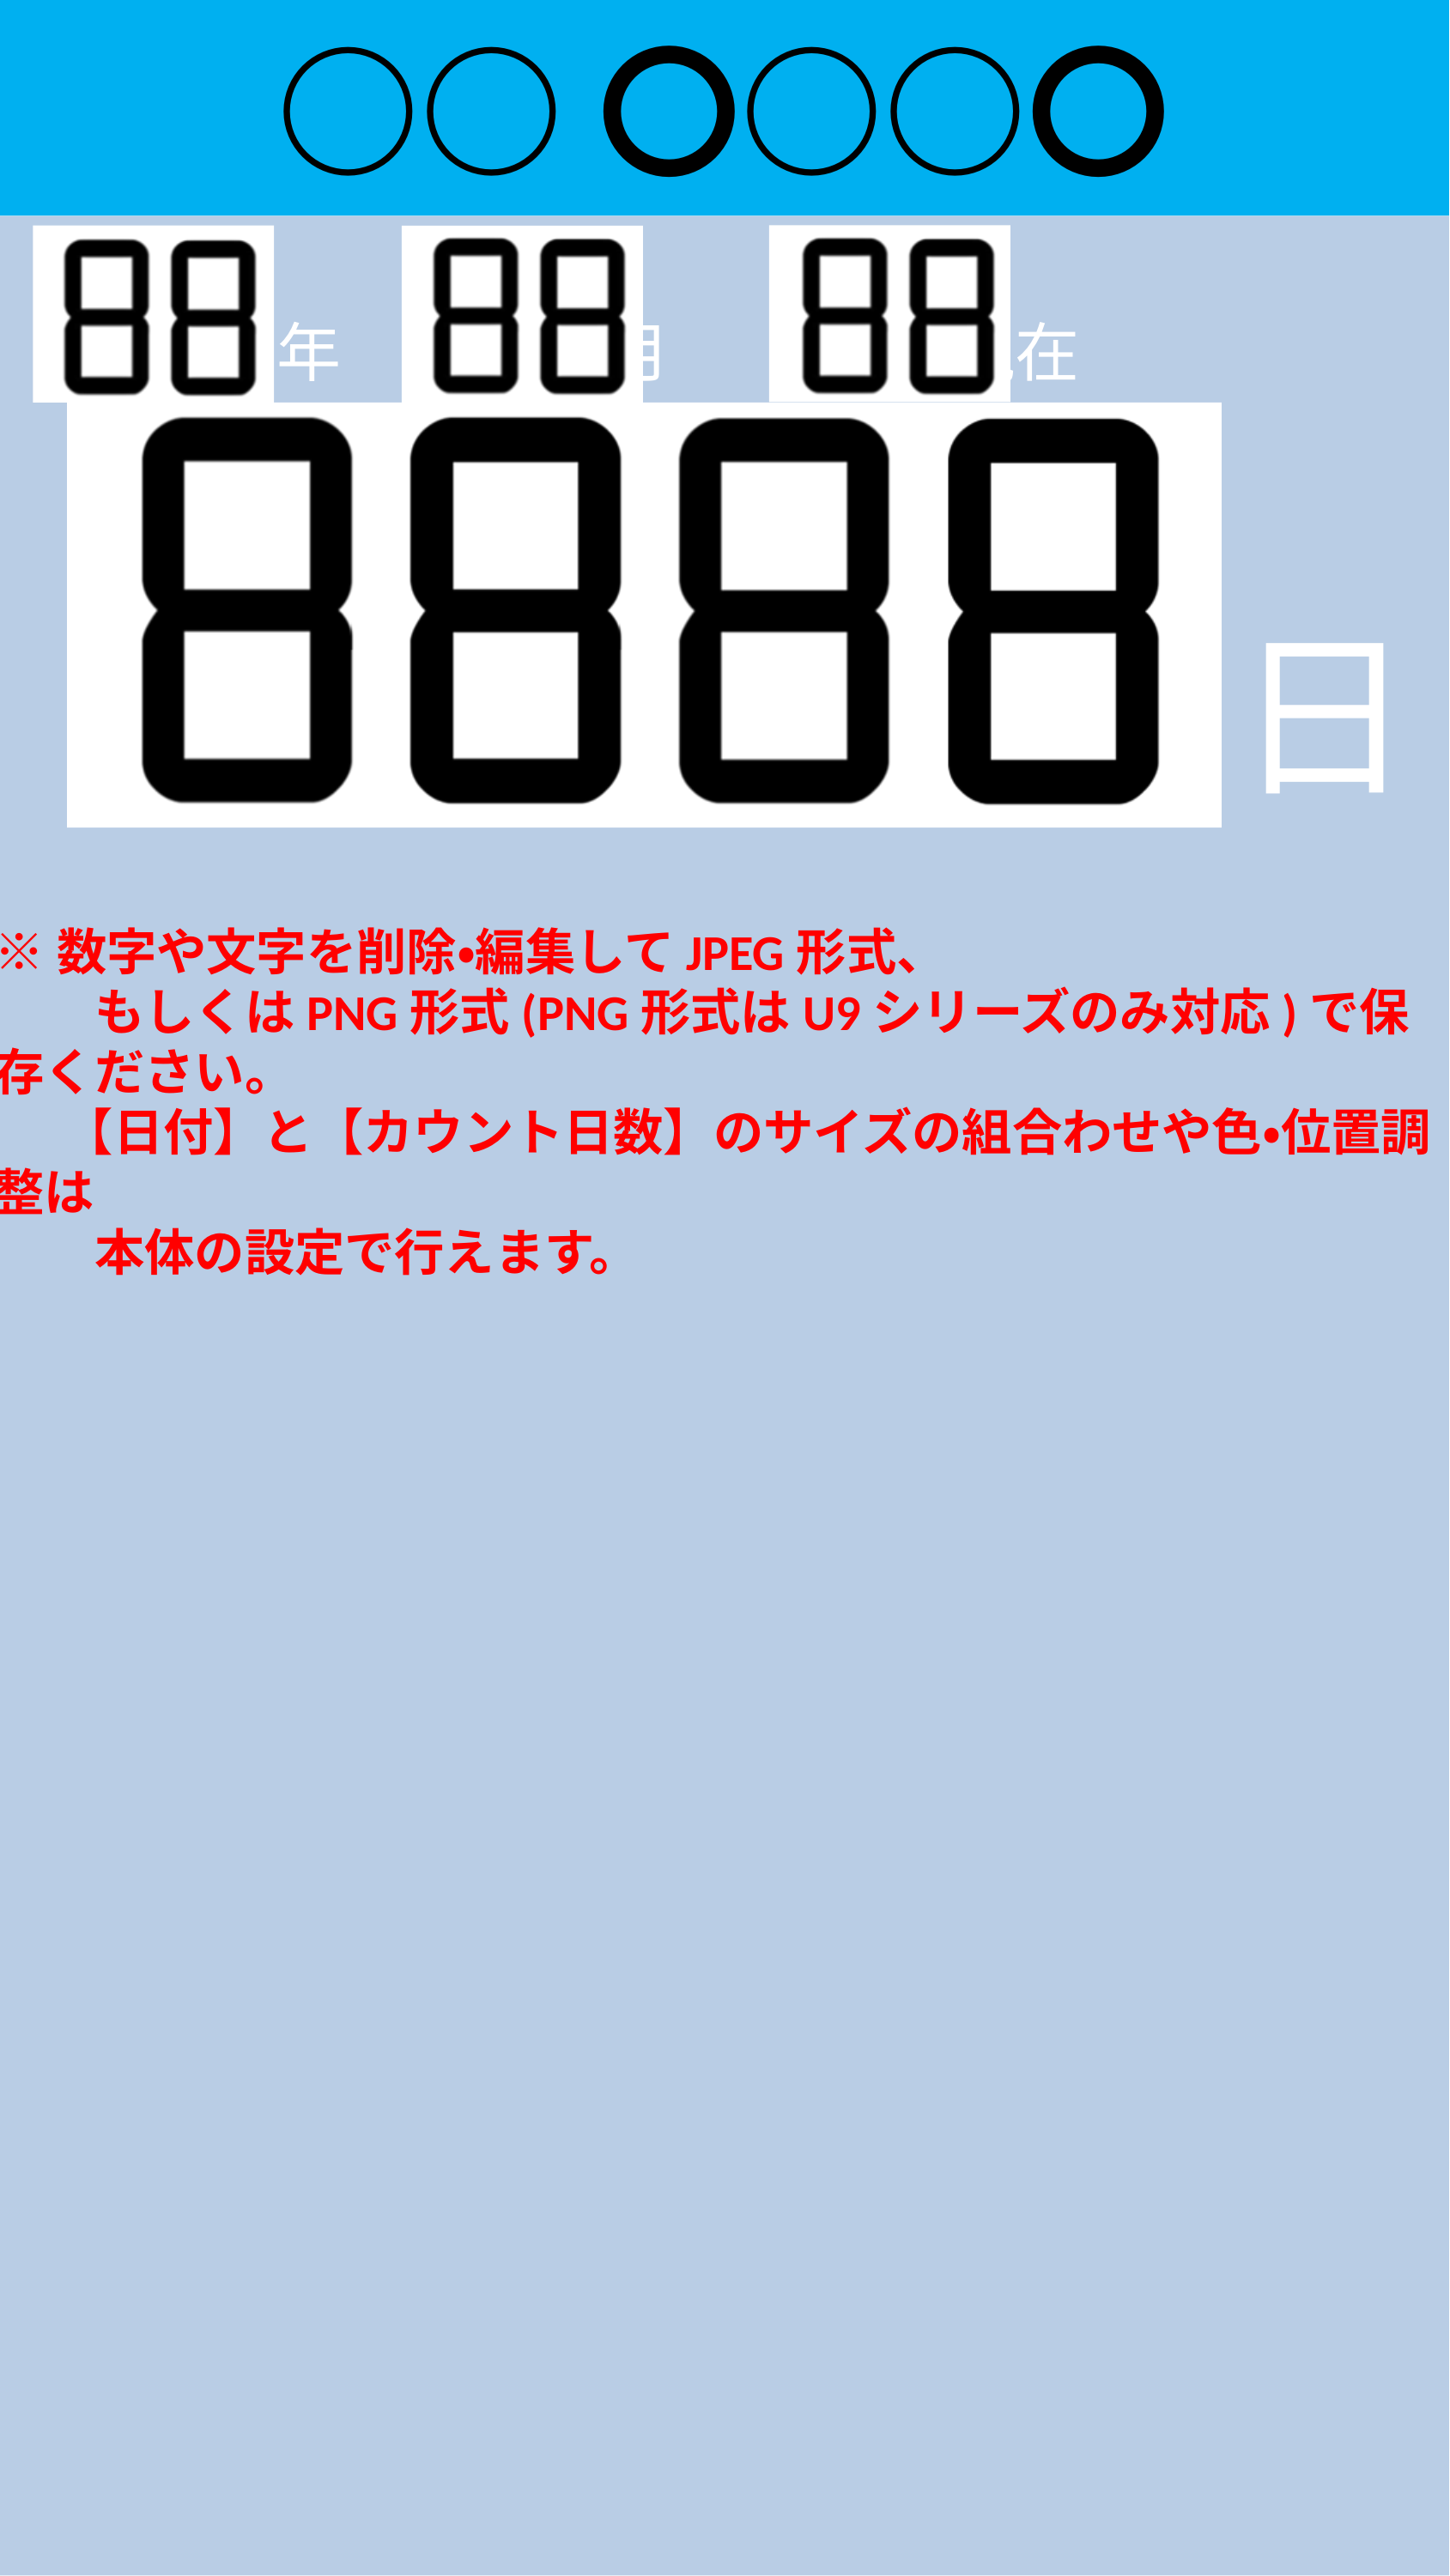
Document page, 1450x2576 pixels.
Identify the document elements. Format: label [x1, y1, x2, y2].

picture [749, 48, 875, 174]
picture [604, 47, 733, 176]
picture [892, 48, 1018, 174]
picture [9, 216, 1449, 2576]
picture [285, 48, 411, 174]
text_box [0, 0, 4, 2576]
picture [428, 48, 555, 174]
picture [1034, 47, 1162, 176]
